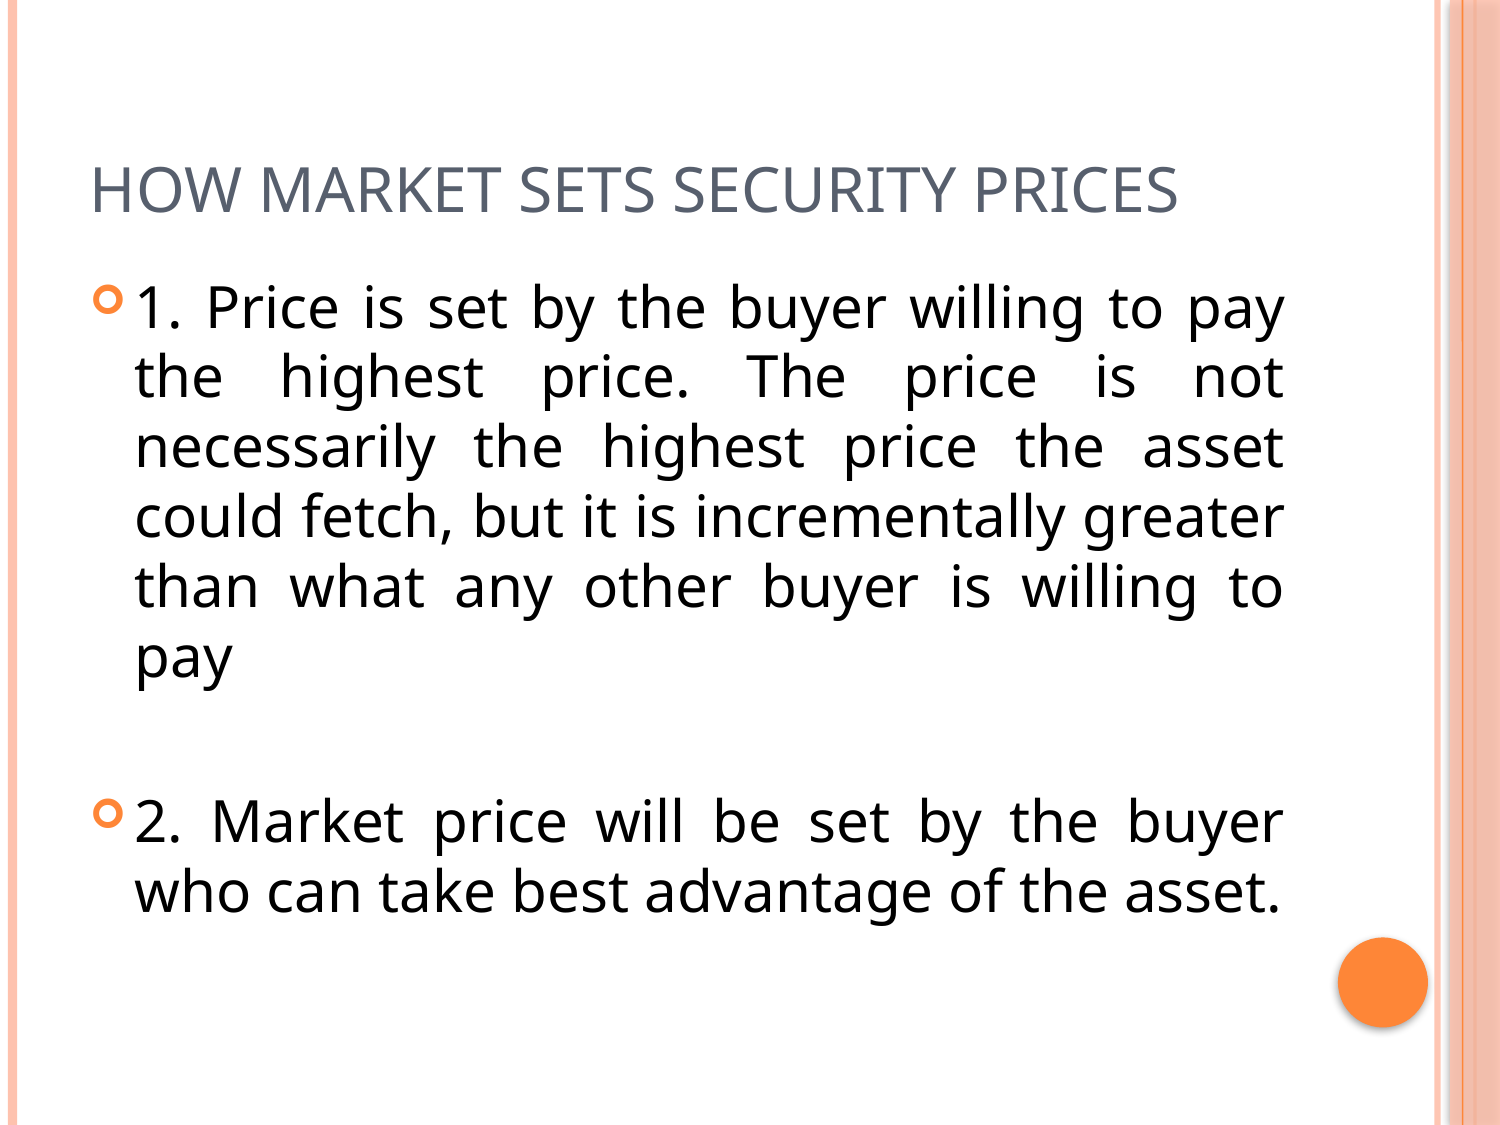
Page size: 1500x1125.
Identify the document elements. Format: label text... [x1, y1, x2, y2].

title How market sets security prices [75, 45, 1300, 233]
list 1. Price is set by the buyer willing to pay the highest price. The price is not necessarily the highest price the asset could fetch, but it is incrementally greater than what any other buyer is willing to pay 2. Market price will be set by the buyer who can take best advantage of the asset. [75, 262, 1300, 1062]
